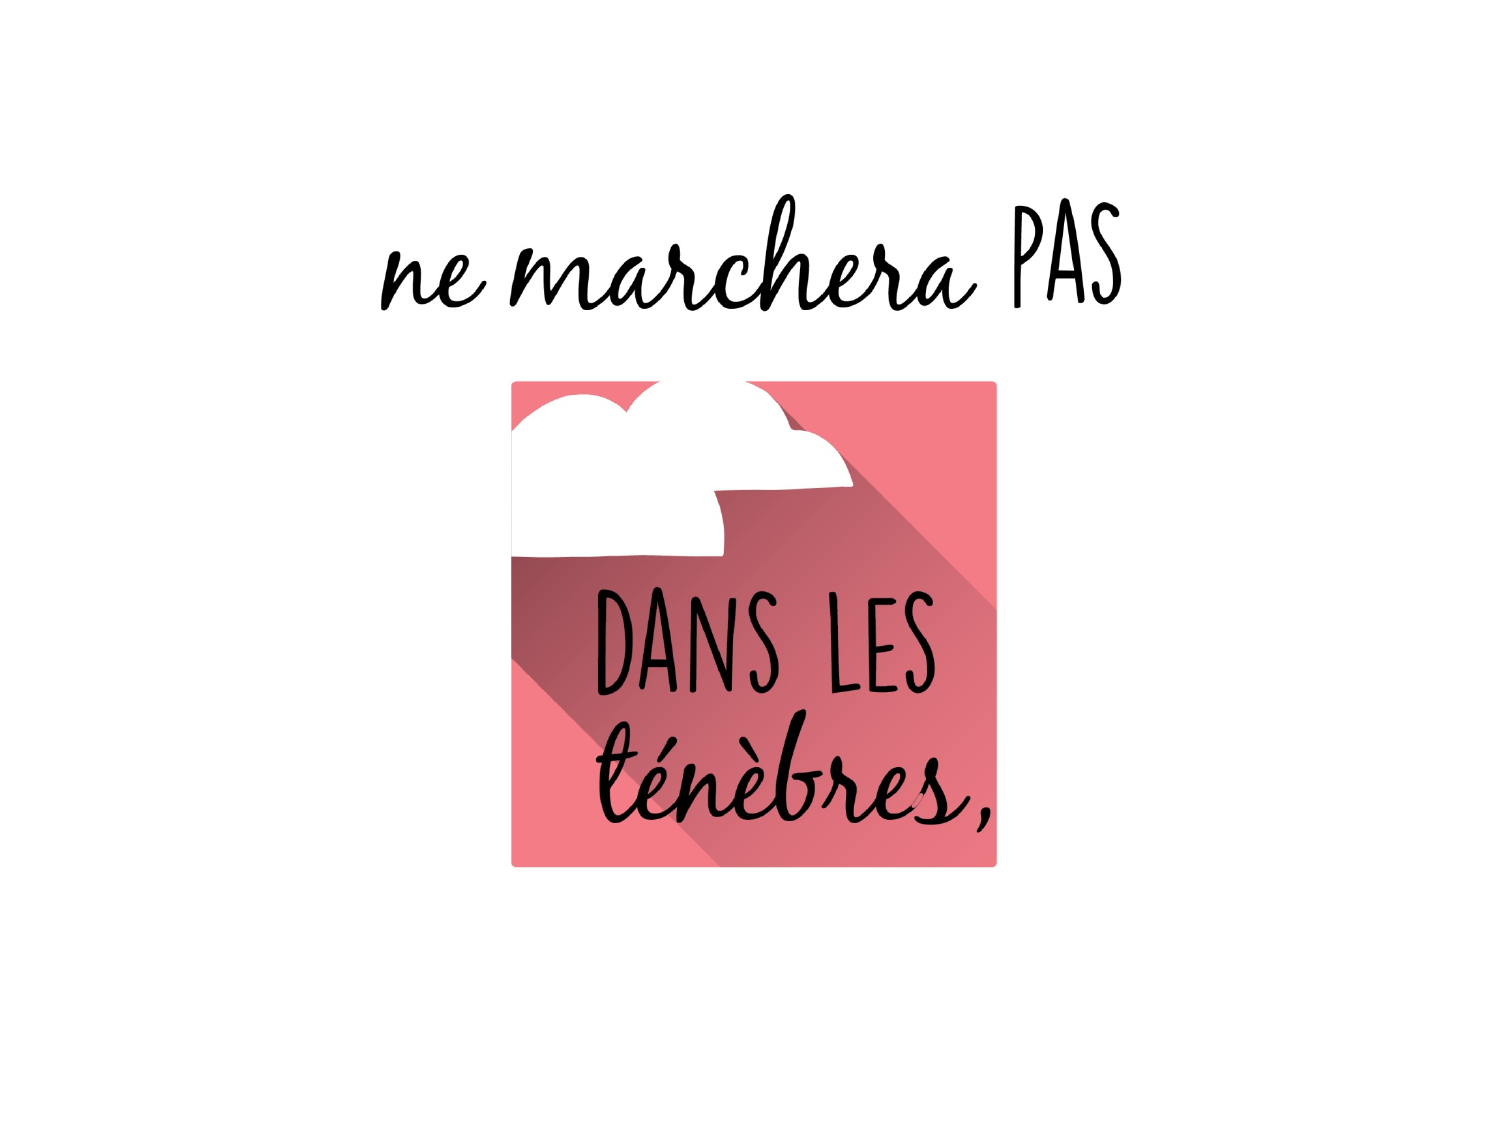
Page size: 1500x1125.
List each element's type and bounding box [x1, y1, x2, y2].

picture [218, 160, 1303, 917]
